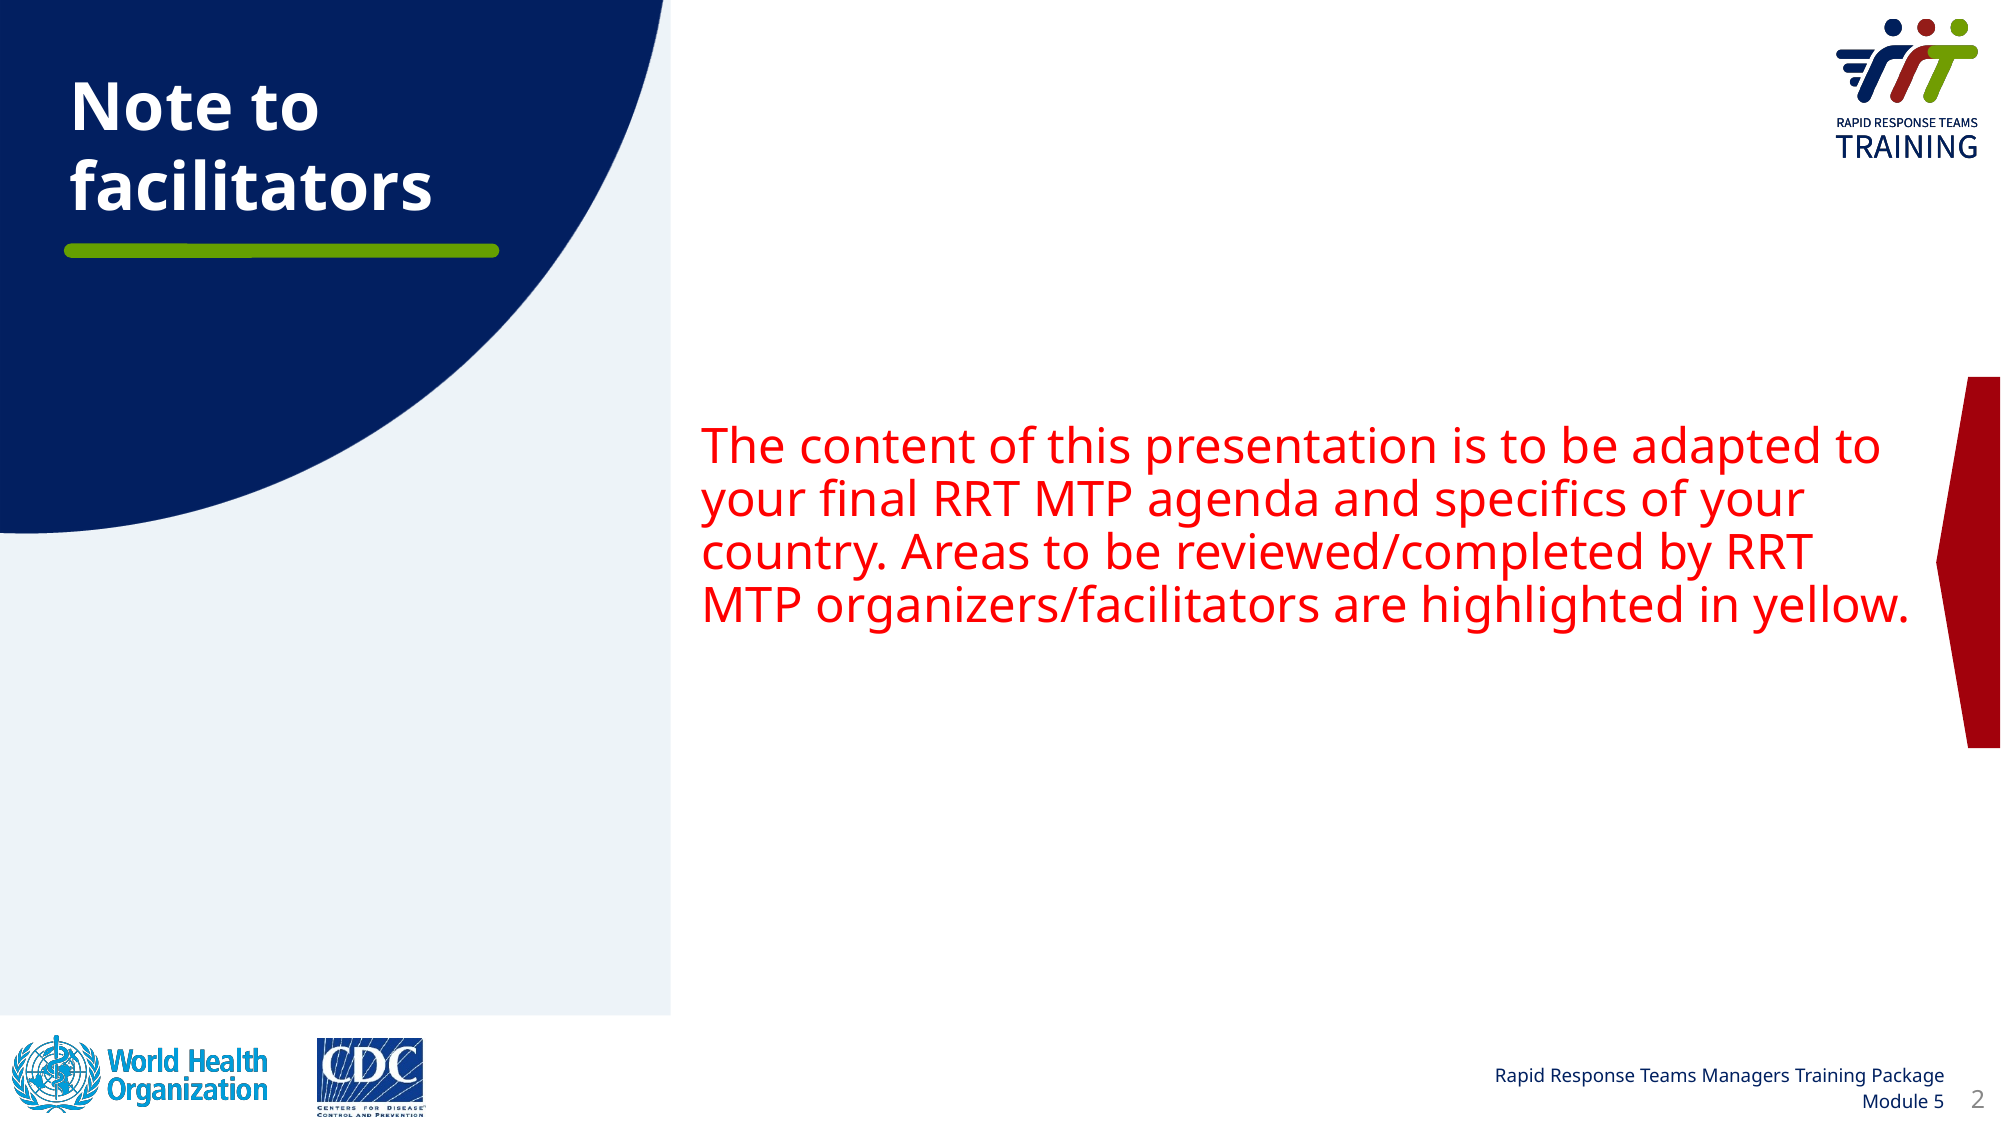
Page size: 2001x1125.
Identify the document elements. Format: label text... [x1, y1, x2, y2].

list The content of this presentation is to be adapted to your final RRT MTP agenda and specifics of your country. Areas to be reviewed/completed by RRT MTP organizers/facilitators are highlighted in yellow. [693, 413, 1930, 690]
picture [71, 1053, 90, 1091]
picture [22, 1062, 26, 1077]
text_box 2 [1557, 1076, 1993, 1121]
picture [40, 1062, 47, 1070]
text_box Note to facilitators [62, 56, 611, 232]
picture [1835, 19, 1978, 167]
picture [30, 1083, 37, 1091]
picture [36, 1088, 78, 1105]
picture [24, 1054, 36, 1087]
picture [59, 1035, 267, 1113]
picture [34, 1054, 43, 1078]
picture [12, 1035, 54, 1068]
picture [50, 1108, 62, 1113]
picture [46, 1056, 54, 1062]
picture [0, 0, 670, 538]
picture [317, 1038, 426, 1117]
picture [12, 1083, 48, 1113]
